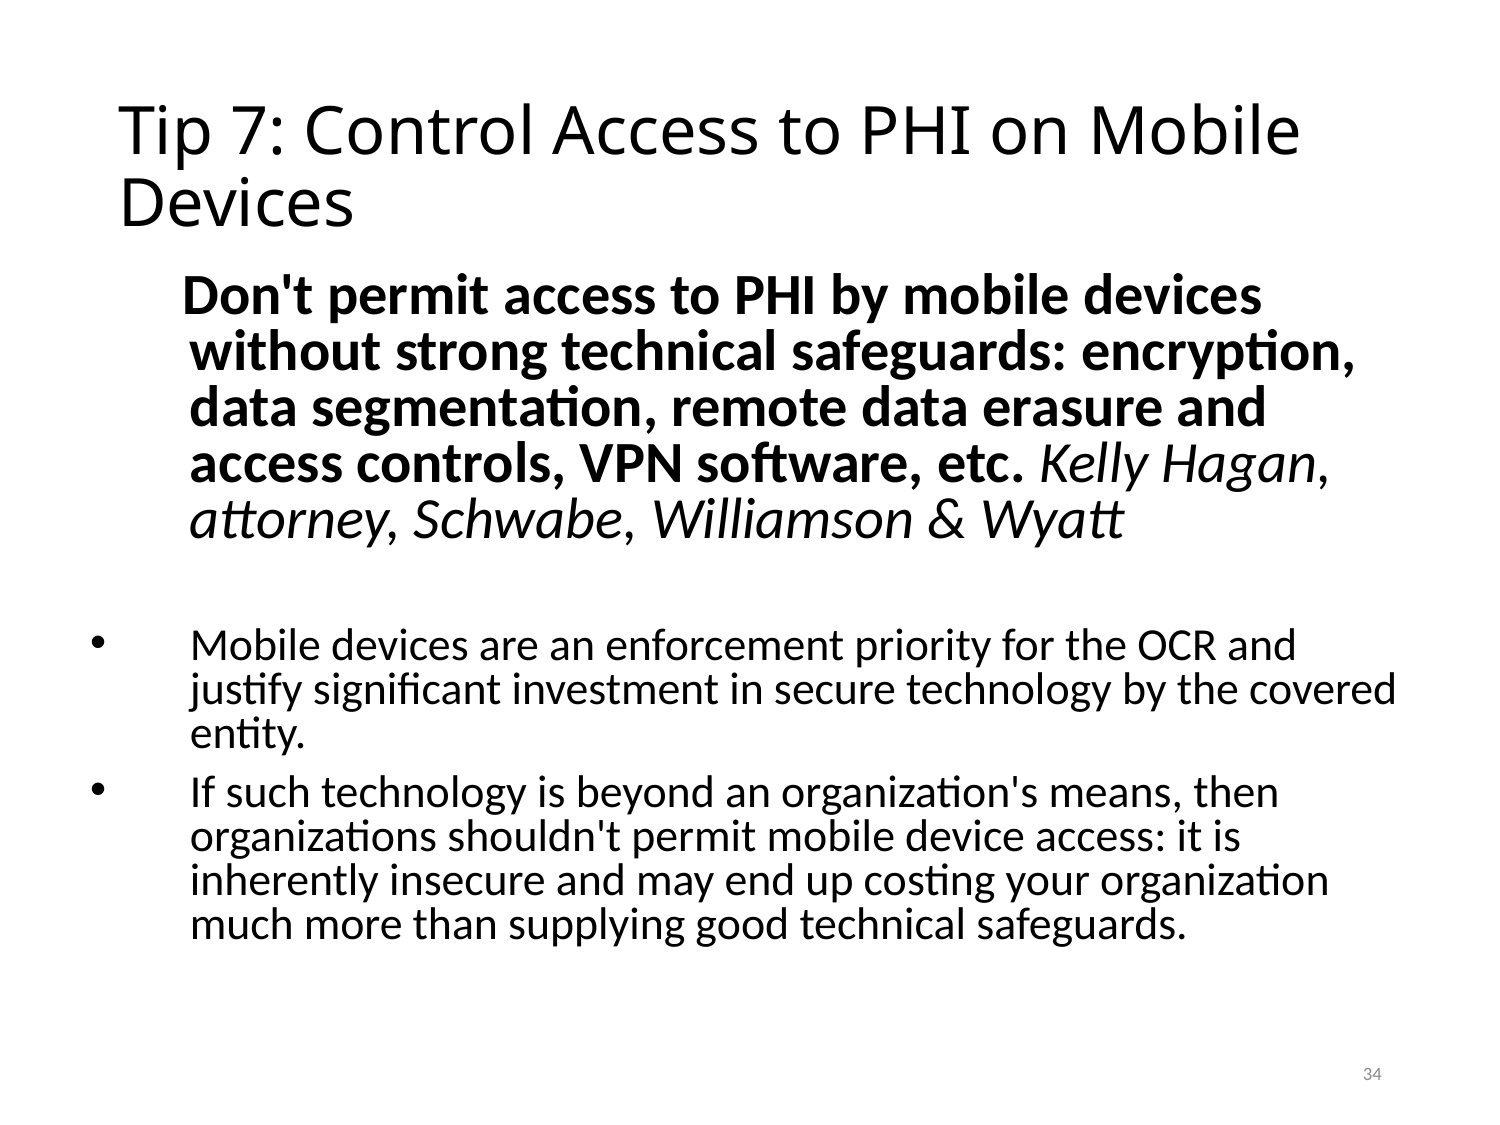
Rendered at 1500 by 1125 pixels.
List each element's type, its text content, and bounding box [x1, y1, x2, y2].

list Don't permit access to PHI by mobile devices without strong technical safeguards: encryption, data segmentation, remote data erasure and access controls, VPN software, etc. Kelly Hagan, attorney, Schwabe, Williamson & Wyatt Mobile devices are an enforcement priority for the OCR and justify significant investment in secure technology by the covered entity. If such technology is beyond an organization's means, then organizations shouldn't permit mobile device access: it is inherently insecure and may end up costing your organization much more than supplying good technical safeguards. [75, 262, 1425, 1063]
slide_number 34 [1059, 1042, 1397, 1103]
title Tip 7: Control Access to PHI on Mobile Devices [103, 59, 1397, 262]
